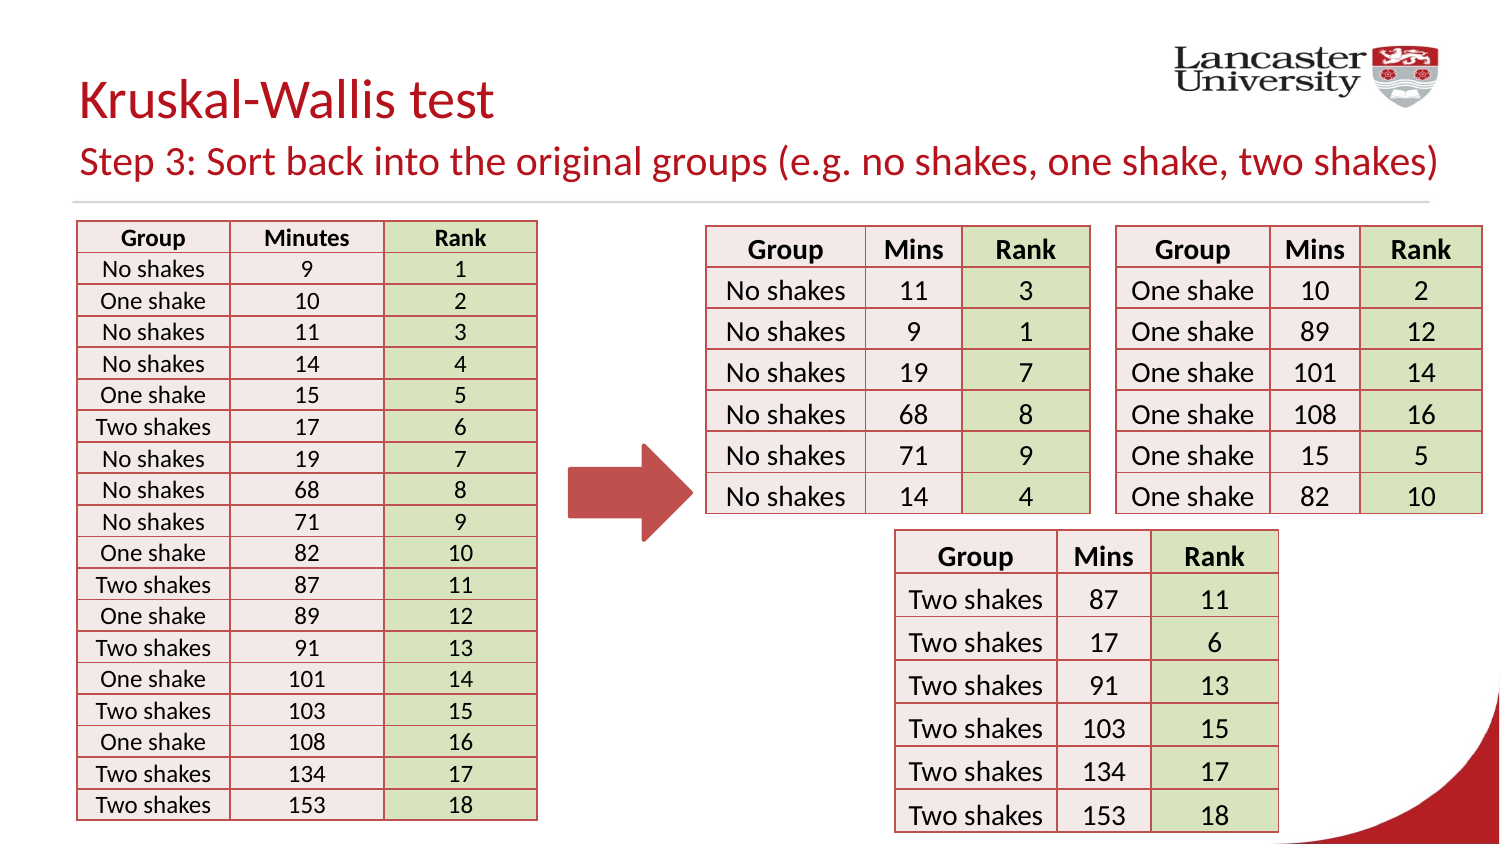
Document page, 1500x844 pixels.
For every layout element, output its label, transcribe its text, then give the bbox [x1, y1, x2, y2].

table_cell 87 [1058, 574, 1150, 616]
table_cell One shake [1117, 391, 1269, 430]
table_cell One shake [1117, 268, 1269, 307]
table_cell 17 [1152, 747, 1278, 788]
table_cell 101 [1271, 350, 1359, 389]
table_cell 15 [231, 380, 383, 409]
table_header Rank [963, 227, 1089, 266]
table_cell 2 [385, 285, 536, 315]
table_cell 5 [1361, 432, 1481, 472]
table_cell Two shakes [896, 790, 1056, 831]
table_cell 71 [866, 432, 961, 472]
table_cell 6 [385, 411, 536, 441]
table_cell Two shakes [78, 695, 229, 725]
table_cell No shakes [78, 317, 229, 346]
table_cell One shake [78, 663, 229, 693]
table_cell 16 [1361, 391, 1481, 430]
table_cell One shake [1117, 432, 1269, 472]
table_cell Two shakes [78, 569, 229, 599]
table_cell Two shakes [896, 747, 1056, 788]
table_cell 9 [231, 253, 383, 283]
table_cell 103 [1058, 704, 1150, 745]
table_cell 15 [385, 695, 536, 725]
table_cell No shakes [78, 474, 229, 504]
picture [0, 0, 1500, 844]
table_cell Two shakes [78, 632, 229, 662]
table_cell 11 [866, 268, 961, 307]
table_cell 10 [1271, 268, 1359, 307]
table_cell 101 [231, 663, 383, 693]
table_cell 11 [231, 317, 383, 346]
table_cell 1 [963, 309, 1089, 348]
table_cell One shake [78, 380, 229, 409]
table_cell 10 [231, 285, 383, 315]
table_cell Two shakes [896, 574, 1056, 616]
table_cell One shake [1117, 473, 1269, 513]
table_cell 14 [1361, 350, 1481, 389]
table_cell 12 [1361, 309, 1481, 348]
table_cell 7 [963, 350, 1089, 389]
table_cell 13 [1152, 661, 1278, 702]
table_header Group [707, 227, 865, 266]
table_cell 108 [1271, 391, 1359, 430]
table_cell 7 [385, 443, 536, 472]
table_cell 11 [385, 569, 536, 599]
table_cell 89 [231, 600, 383, 630]
table_cell No shakes [707, 350, 865, 389]
table_cell 19 [866, 350, 961, 389]
table_cell Two shakes [78, 411, 229, 441]
table_header Group [78, 222, 229, 252]
table_cell Two shakes [896, 617, 1056, 659]
table_cell 134 [1058, 747, 1150, 788]
table_cell 17 [1058, 617, 1150, 659]
table_cell 1 [385, 253, 536, 283]
table_cell 8 [385, 474, 536, 504]
table_cell 87 [231, 569, 383, 599]
table_cell 68 [866, 391, 961, 430]
table_cell 91 [1058, 661, 1150, 702]
table_cell 18 [385, 790, 536, 819]
table_cell Two shakes [896, 661, 1056, 702]
table_cell Two shakes [896, 704, 1056, 745]
table_cell 18 [1152, 790, 1278, 831]
table_cell 10 [385, 537, 536, 567]
table_cell 8 [963, 391, 1089, 430]
table_cell 153 [1058, 790, 1150, 831]
table_cell No shakes [78, 348, 229, 378]
table_cell No shakes [707, 309, 865, 348]
title Kruskal-Wallis test Step 3: Sort back into the original groups (e.g. no shakes, one shake, two shakes) [64, 67, 1483, 210]
table_cell No shakes [707, 432, 865, 472]
table_header Rank [1152, 531, 1278, 572]
table_cell 16 [385, 726, 536, 756]
table_cell No shakes [707, 391, 865, 430]
table_header Rank [1361, 227, 1481, 266]
text_box [567, 443, 693, 542]
table_cell No shakes [78, 253, 229, 283]
table_cell 71 [231, 506, 383, 536]
table_cell 15 [1271, 432, 1359, 472]
table_cell No shakes [78, 506, 229, 536]
table_header Rank [385, 222, 536, 252]
table_header Mins [1271, 227, 1359, 266]
table_cell 13 [385, 632, 536, 662]
table_cell 82 [231, 537, 383, 567]
table_cell 108 [231, 726, 383, 756]
table_cell 19 [231, 443, 383, 472]
table_cell 153 [231, 790, 383, 819]
table_cell Two shakes [78, 758, 229, 788]
table_cell No shakes [707, 268, 865, 307]
table_cell One shake [78, 726, 229, 756]
table_cell 134 [231, 758, 383, 788]
table_cell One shake [78, 600, 229, 630]
table_cell 14 [385, 663, 536, 693]
table_cell 9 [385, 506, 536, 536]
table_cell Two shakes [78, 790, 229, 819]
table_cell 10 [1361, 473, 1481, 513]
table_cell 89 [1271, 309, 1359, 348]
table_cell 17 [385, 758, 536, 788]
table_cell 4 [385, 348, 536, 378]
table_cell 11 [1152, 574, 1278, 616]
table_cell 82 [1271, 473, 1359, 513]
table_cell 103 [231, 695, 383, 725]
table_header Group [896, 531, 1056, 572]
table_cell One shake [1117, 350, 1269, 389]
table_cell 4 [963, 473, 1089, 513]
table_cell 6 [1152, 617, 1278, 659]
table_cell 15 [1152, 704, 1278, 745]
table_cell No shakes [78, 443, 229, 472]
table_cell 68 [231, 474, 383, 504]
table_cell 2 [1361, 268, 1481, 307]
table_cell 9 [866, 309, 961, 348]
table_cell 3 [385, 317, 536, 346]
table_header Minutes [231, 222, 383, 252]
table_cell One shake [78, 285, 229, 315]
table_cell 14 [231, 348, 383, 378]
table_cell 5 [385, 380, 536, 409]
table_cell 12 [385, 600, 536, 630]
table_cell No shakes [707, 473, 865, 513]
table_cell 3 [963, 268, 1089, 307]
table_header Mins [1058, 531, 1150, 572]
table_cell 14 [866, 473, 961, 513]
table_cell 17 [231, 411, 383, 441]
table_cell 91 [231, 632, 383, 662]
table_cell 9 [963, 432, 1089, 472]
table_header Group [1117, 227, 1269, 266]
table_cell One shake [1117, 309, 1269, 348]
table_cell One shake [78, 537, 229, 567]
table_header Mins [866, 227, 961, 266]
